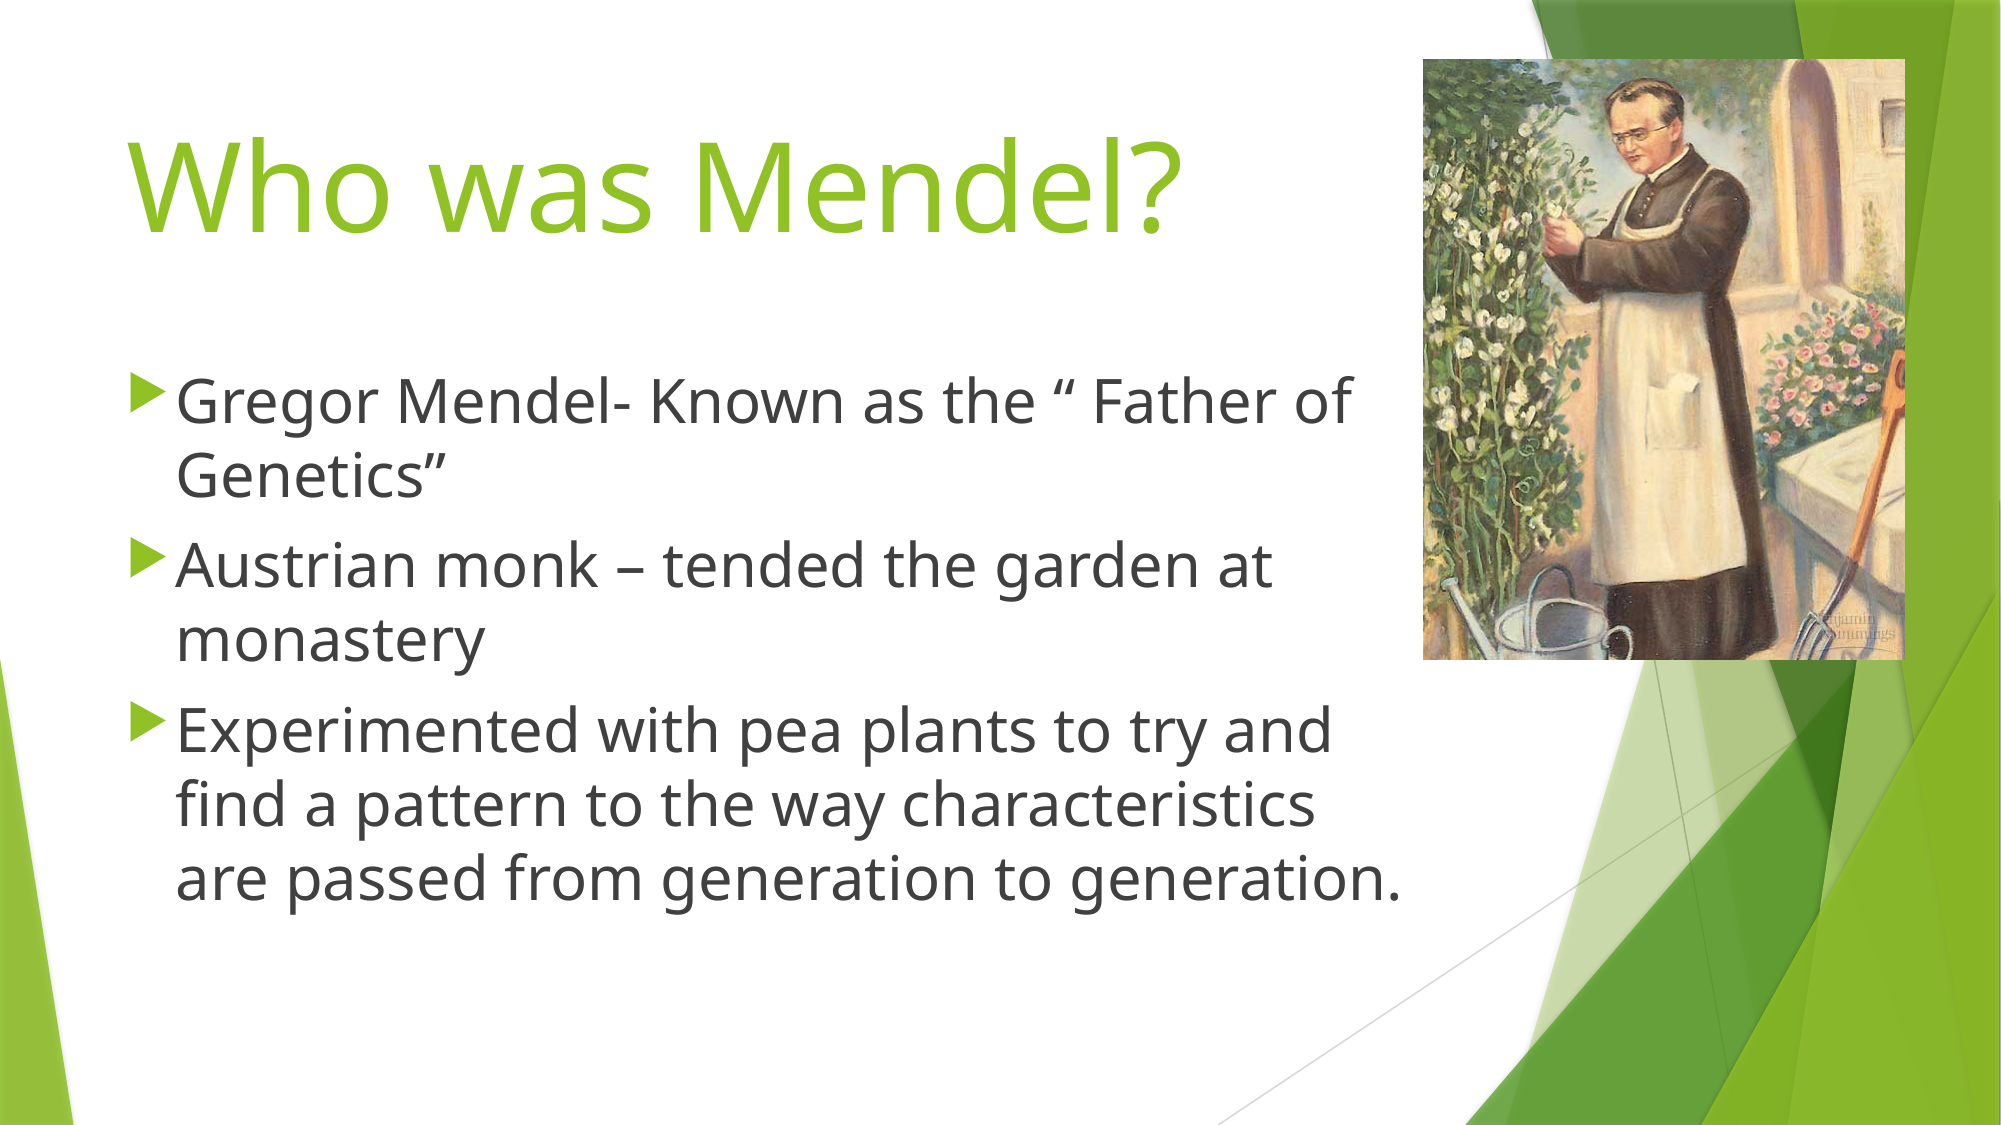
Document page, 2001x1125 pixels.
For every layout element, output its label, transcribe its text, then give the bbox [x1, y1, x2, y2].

picture [1423, 59, 1906, 661]
title Who was Mendel? [111, 99, 1418, 317]
list Gregor Mendel- Known as the “ Father of Genetics” Austrian monk – tended the garden at monastery Experimented with pea plants to try and find a pattern to the way characteristics are passed from generation to generation. [111, 354, 1424, 992]
